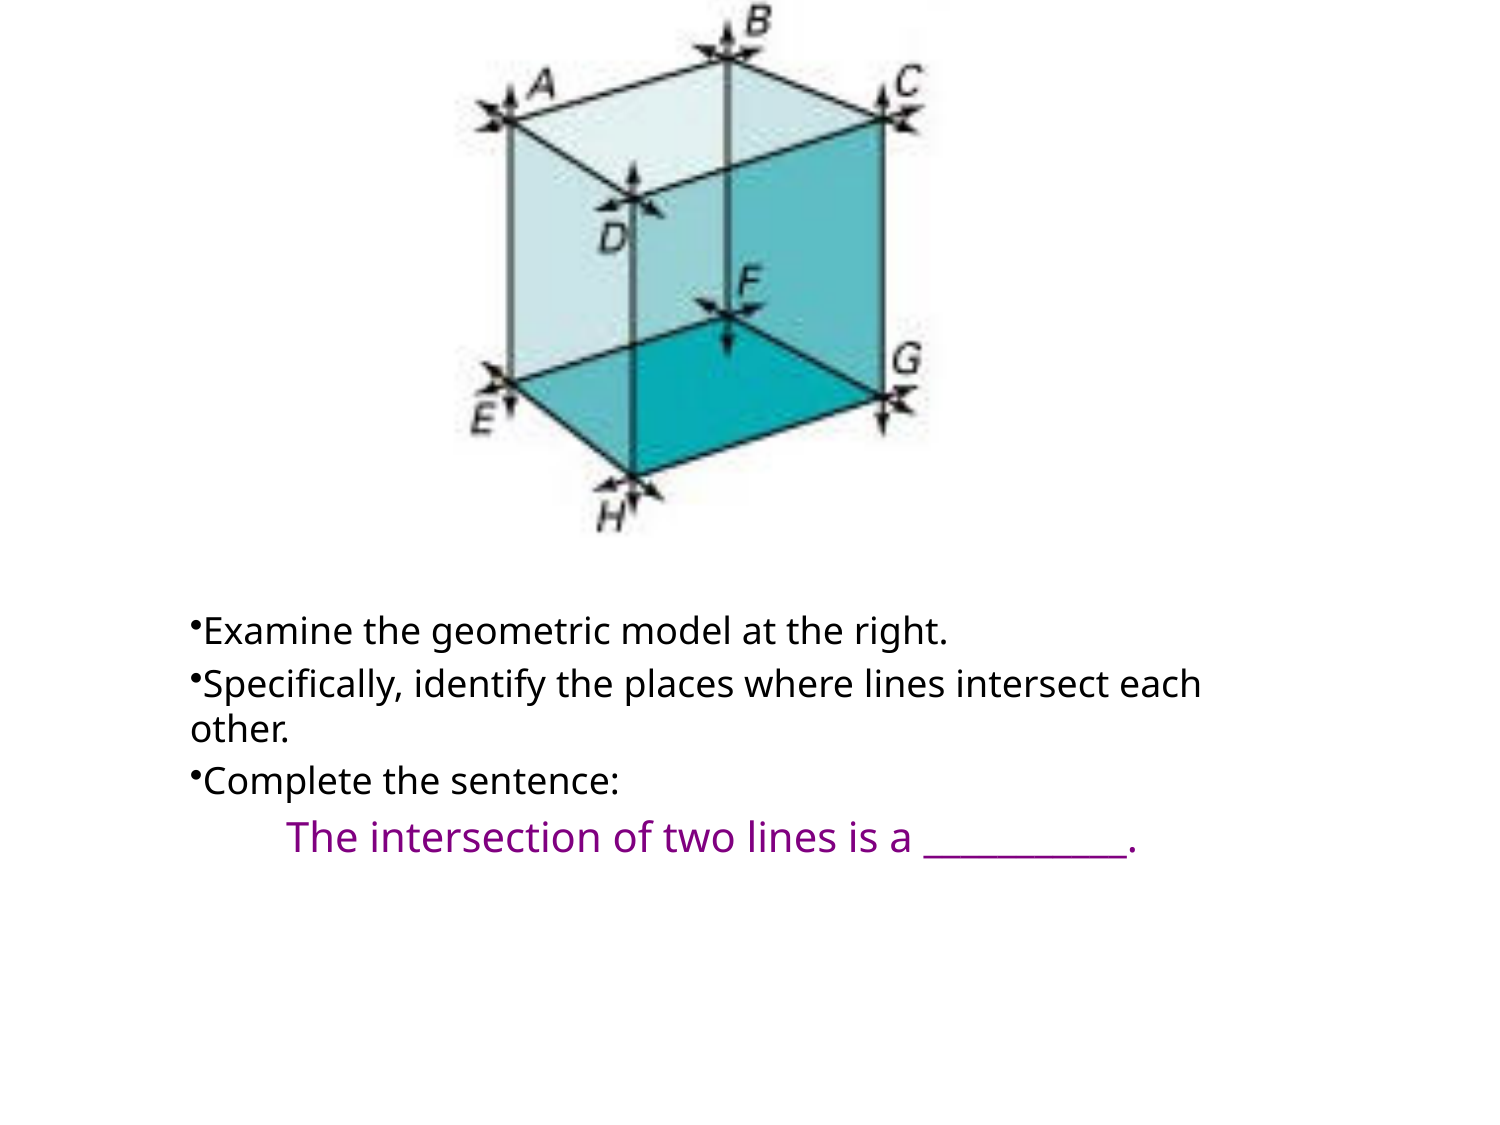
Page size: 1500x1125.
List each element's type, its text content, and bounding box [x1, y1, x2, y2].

text_box Examine the geometric model at the right. Specifically, identify the places where lines intersect each other. Complete the sentence: The intersection of two lines is a ___________. [174, 599, 1250, 868]
picture [424, 0, 951, 549]
